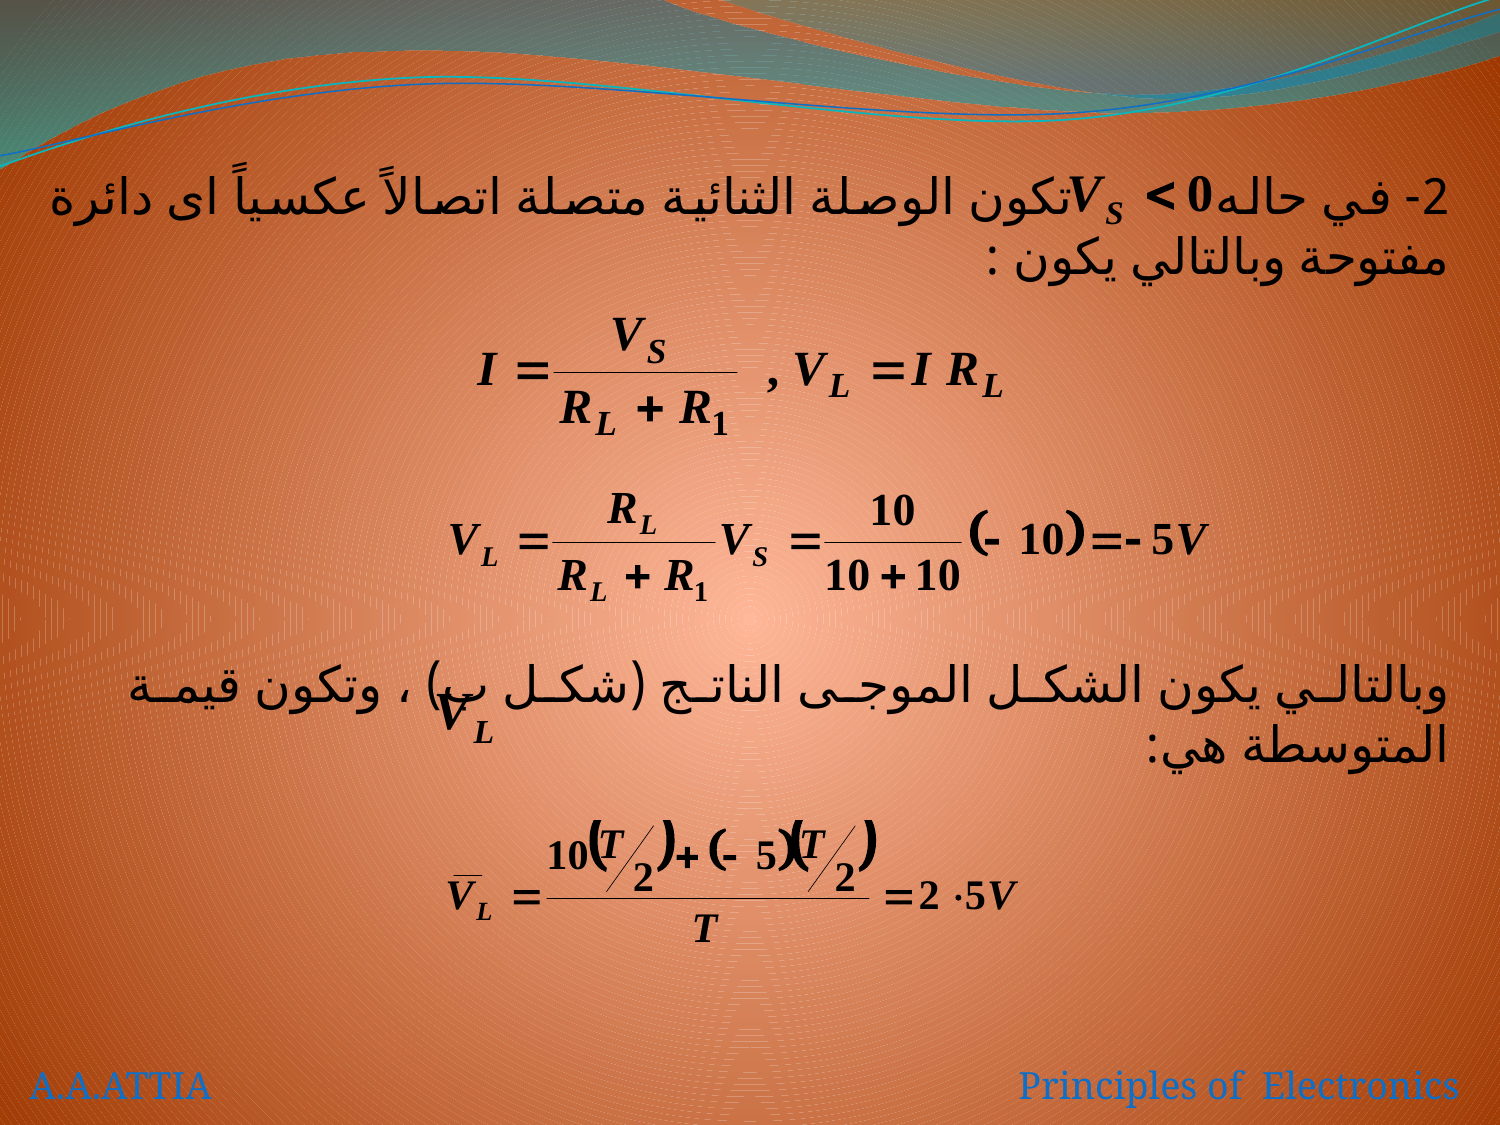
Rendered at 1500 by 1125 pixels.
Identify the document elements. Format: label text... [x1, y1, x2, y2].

text_box 2- في حاله تكون الوصلة الثنائية متصلة اتصالاً عكسياً اى دائرة مفتوحة وبالتالي يكون : [35, 157, 1465, 293]
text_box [433, 679, 502, 751]
text_box A.A.ATTIA Principles of Electronics [14, 1054, 1478, 1125]
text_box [447, 480, 1219, 610]
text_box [468, 304, 1013, 446]
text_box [445, 820, 1027, 950]
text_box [1066, 161, 1219, 235]
text_box وبالتالي يكون الشكل الموجى الناتج (شكل ب) ، وتكون قيمة المتوسطة هي: [35, 644, 1465, 780]
text_box [1060, 163, 1225, 246]
text_box [427, 681, 508, 762]
